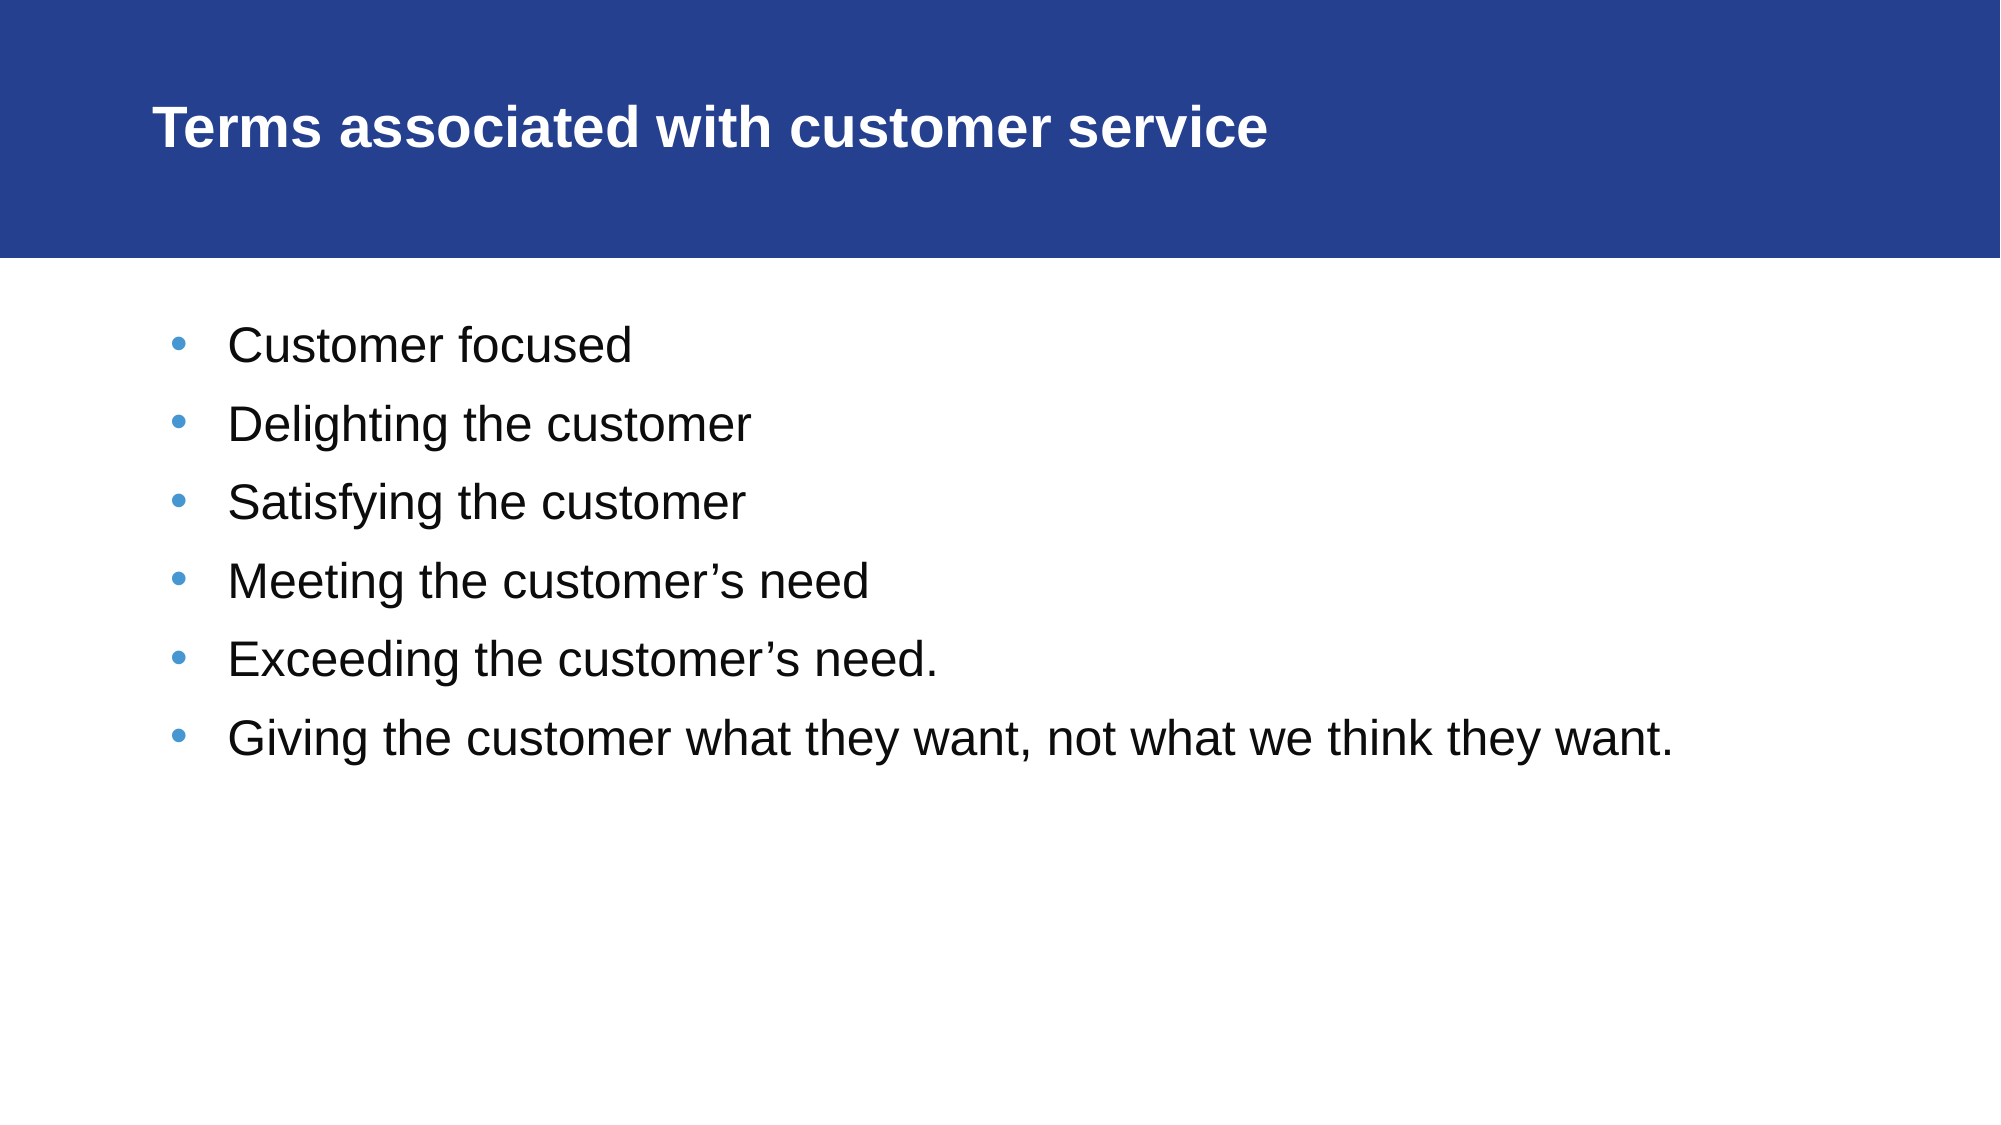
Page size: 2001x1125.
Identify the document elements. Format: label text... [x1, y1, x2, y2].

list Customer focused Delighting the customer Satisfying the customer Meeting the customer’s need Exceeding the customer’s need. Giving the customer what they want, not what we think they want. [137, 299, 1863, 1025]
title Terms associated with customer service [137, 20, 1863, 238]
